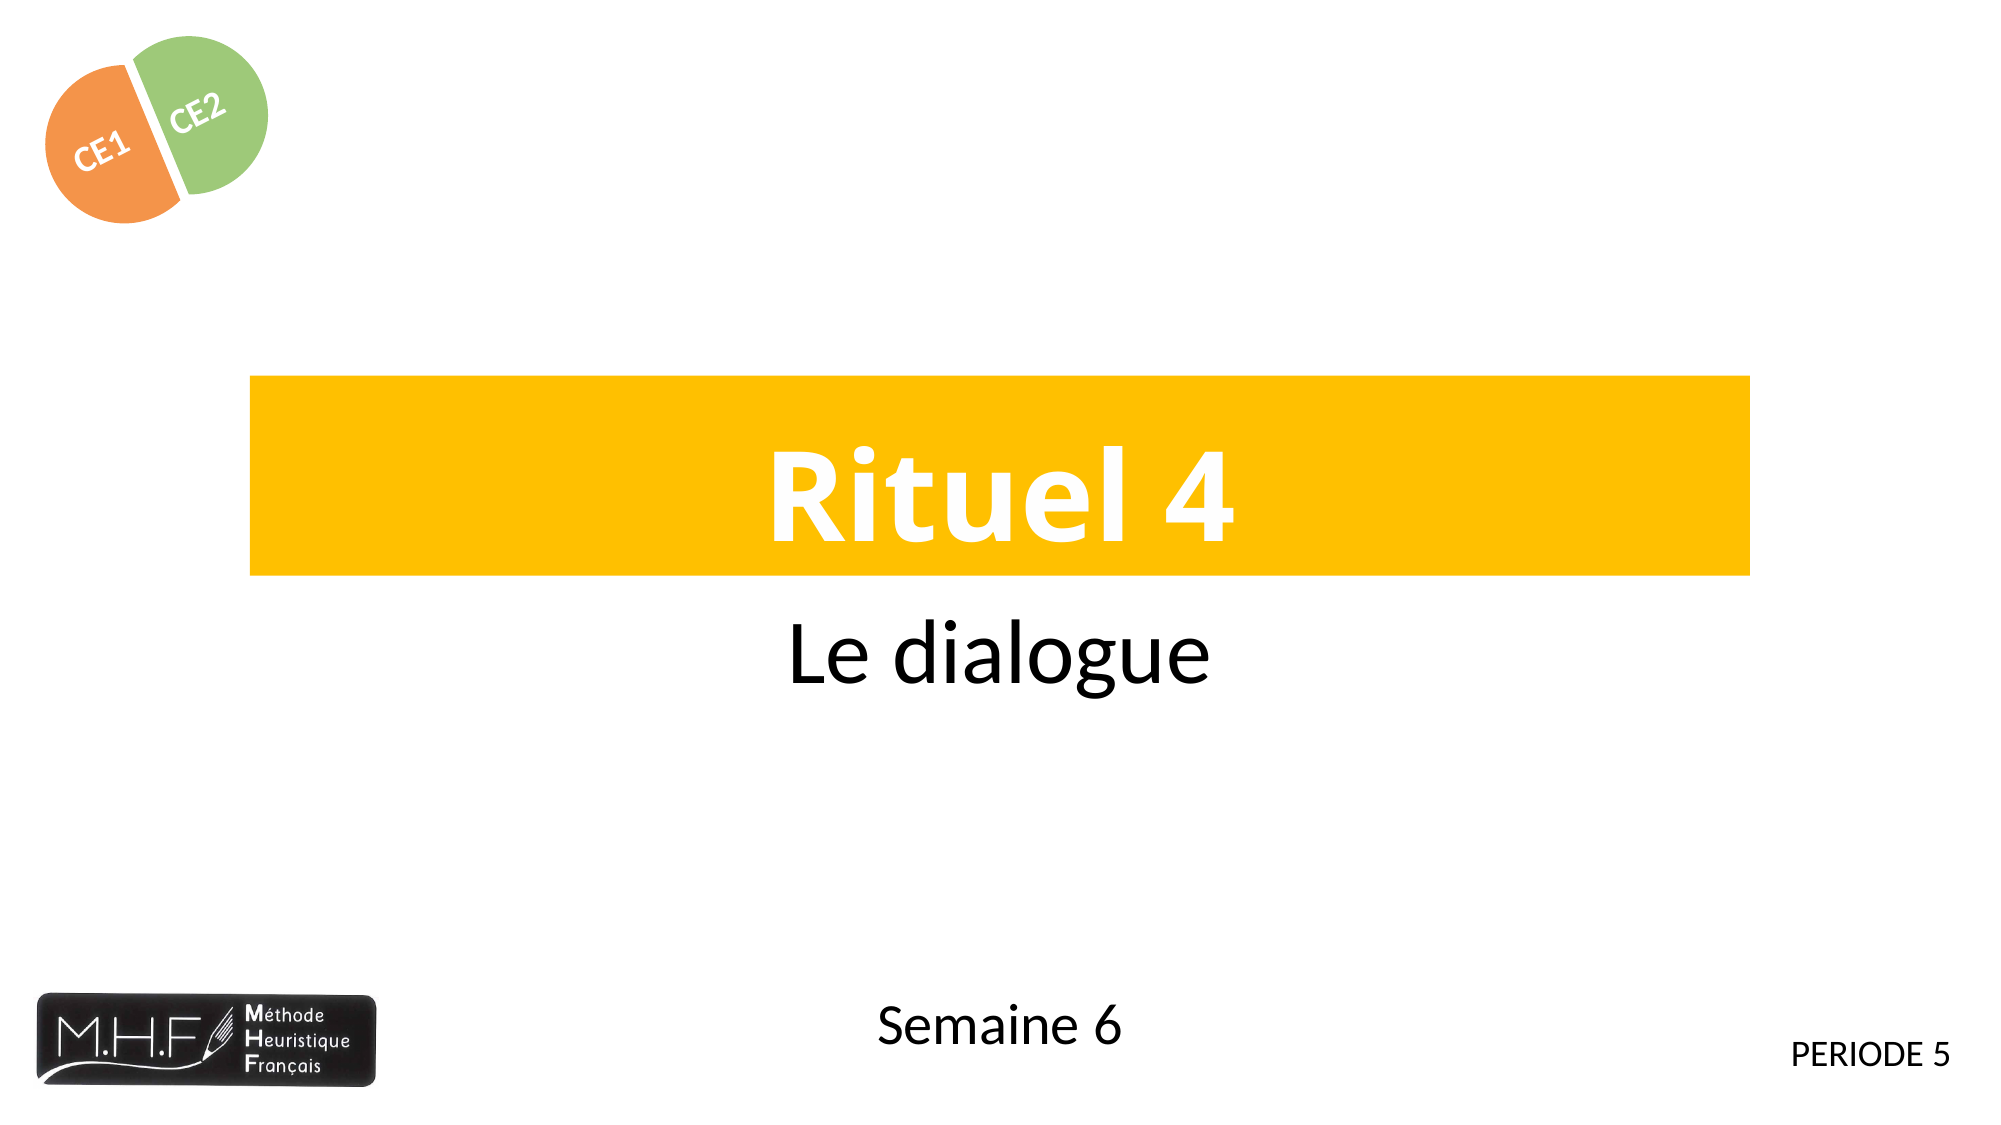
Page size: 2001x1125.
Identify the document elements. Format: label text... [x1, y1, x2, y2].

picture [33, 990, 379, 1089]
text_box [45, 35, 269, 224]
subtitle Le dialogue [249, 597, 1750, 869]
text_box PERIODE 5 [1750, 1021, 1967, 1082]
title Rituel 4 [249, 375, 1750, 576]
text_box Semaine 6 [249, 987, 1750, 1118]
